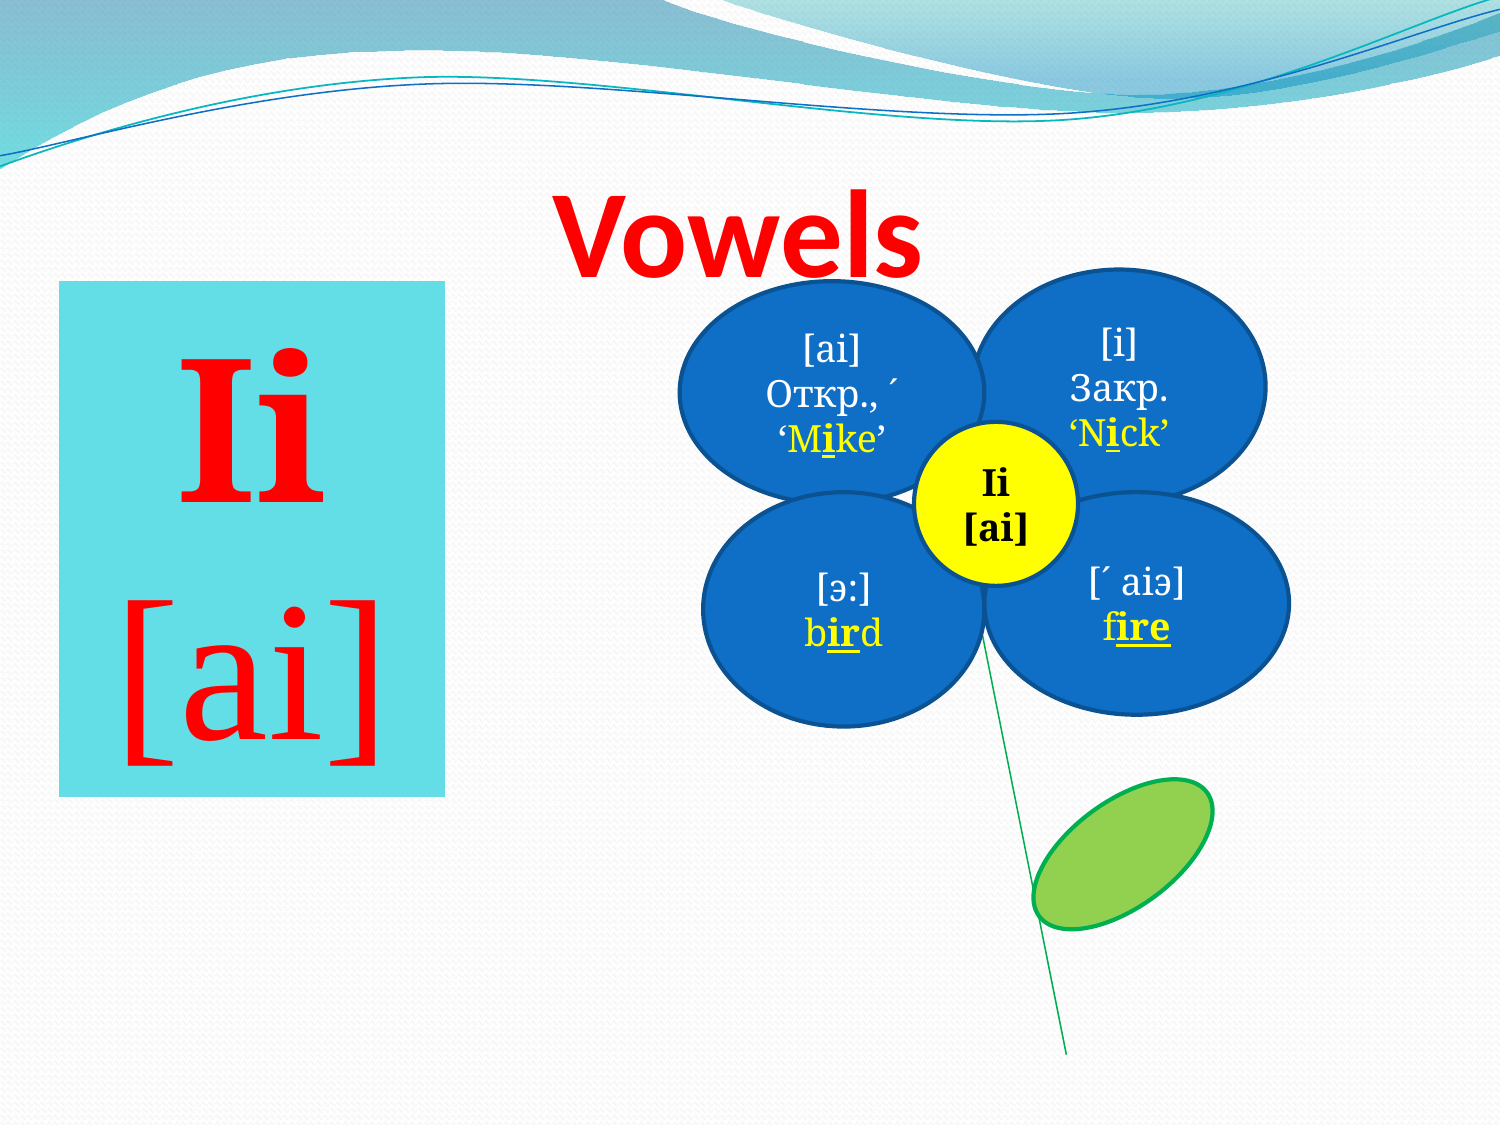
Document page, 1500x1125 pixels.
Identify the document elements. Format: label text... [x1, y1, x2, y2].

table_header Ii [ai] [59, 281, 445, 797]
text_box [э:] bird [701, 490, 985, 729]
title Vowels [75, 115, 1425, 303]
text_box [1031, 880, 1178, 932]
text_box Ii [ai] [911, 419, 1081, 588]
text_box [ai] Откр., ´ ‘Mike’ [677, 303, 987, 501]
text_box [784, 773, 1255, 868]
text_box [i] Закр. ‘Nick’ [977, 303, 1268, 497]
text_box [´ aiэ] fire [982, 490, 1292, 717]
